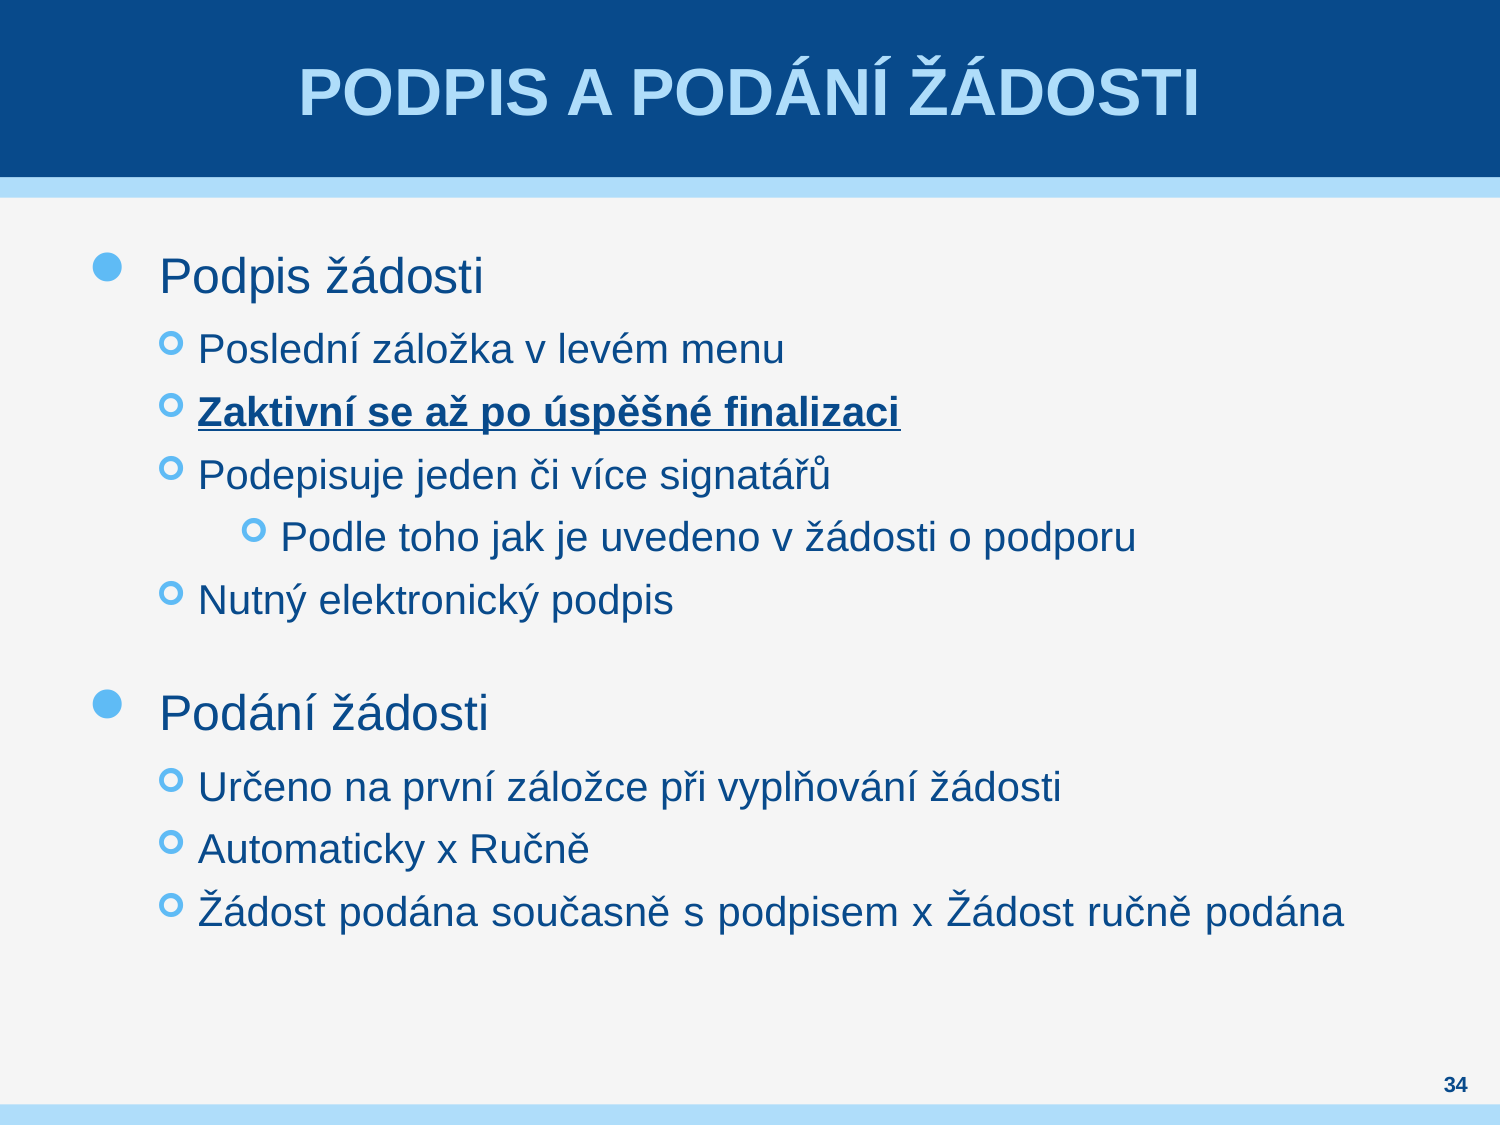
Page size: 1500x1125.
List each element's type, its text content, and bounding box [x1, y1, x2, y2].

slide_number 34 [1417, 1068, 1495, 1099]
title podpis a podání žádosti [59, 0, 1441, 178]
list Podání žádosti Určeno na první záložce při vyplňování žádosti Automaticky x Ručně Žádost podána současně s podpisem x Žádost ručně podána [88, 680, 1412, 1004]
list Podpis žádosti Poslední záložka v levém menu Zaktivní se až po úspěšné finalizaci Podepisuje jeden či více signatářů Podle toho jak je uvedeno v žádosti o podporu Nutný elektronický podpis [88, 243, 1412, 638]
